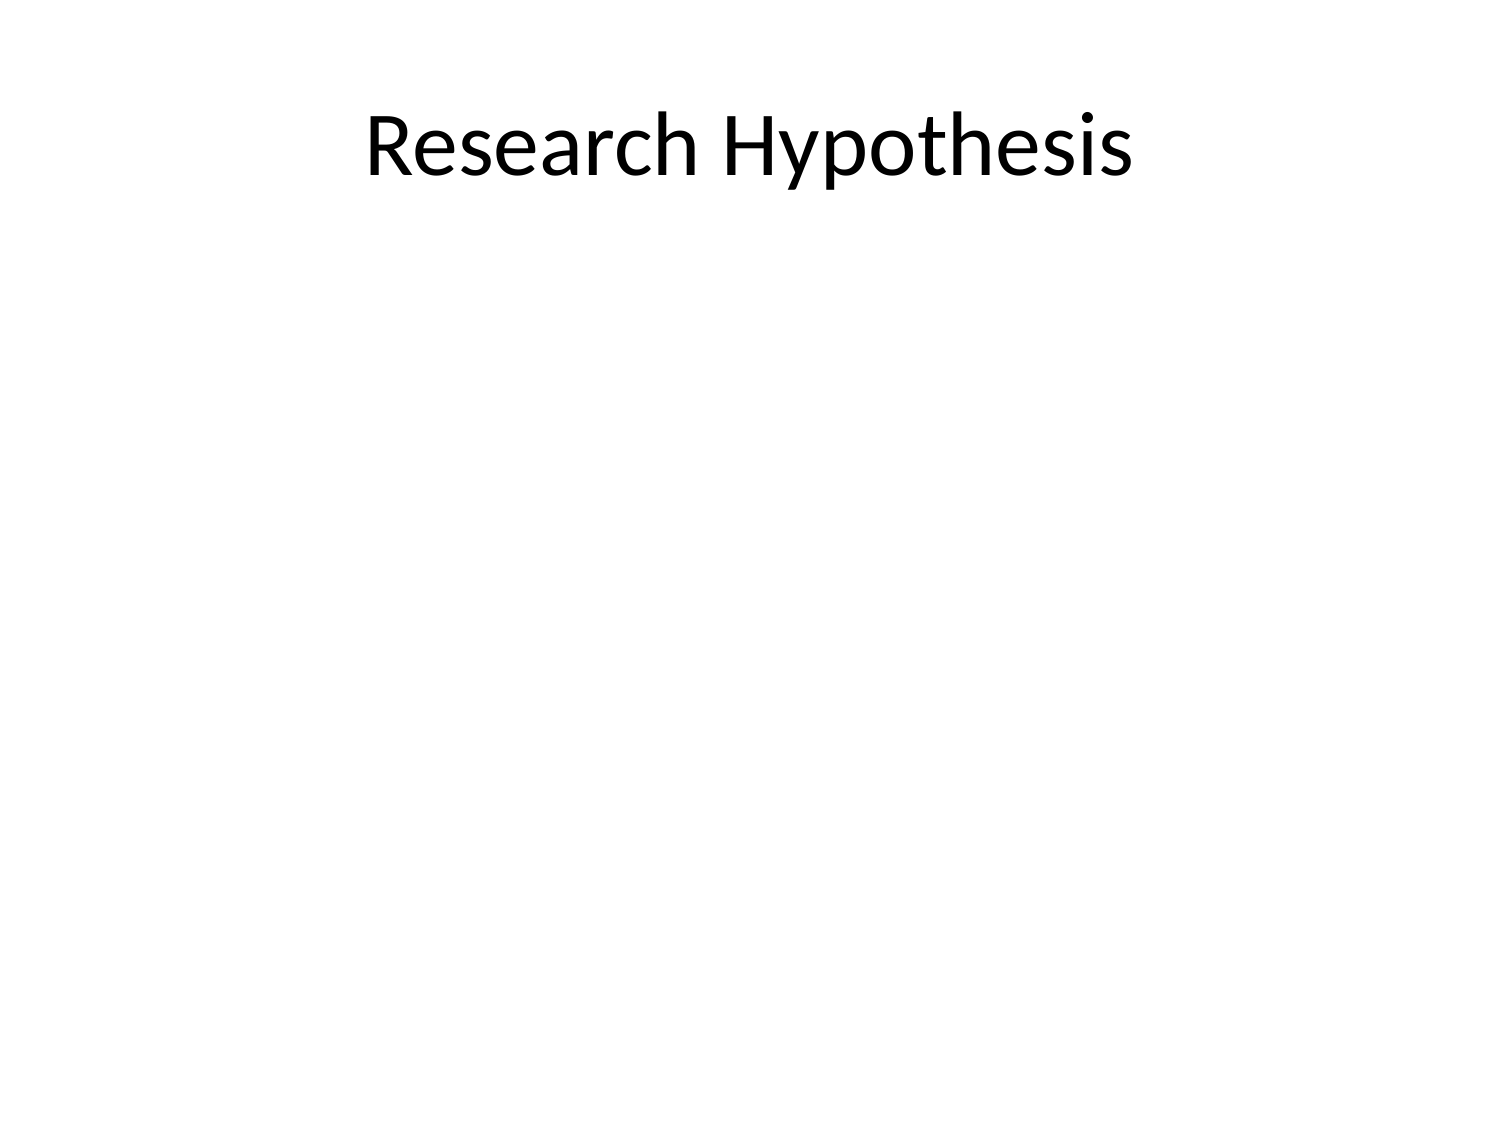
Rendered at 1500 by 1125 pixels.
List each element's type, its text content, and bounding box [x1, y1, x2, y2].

title Research Hypothesis [75, 45, 1425, 233]
